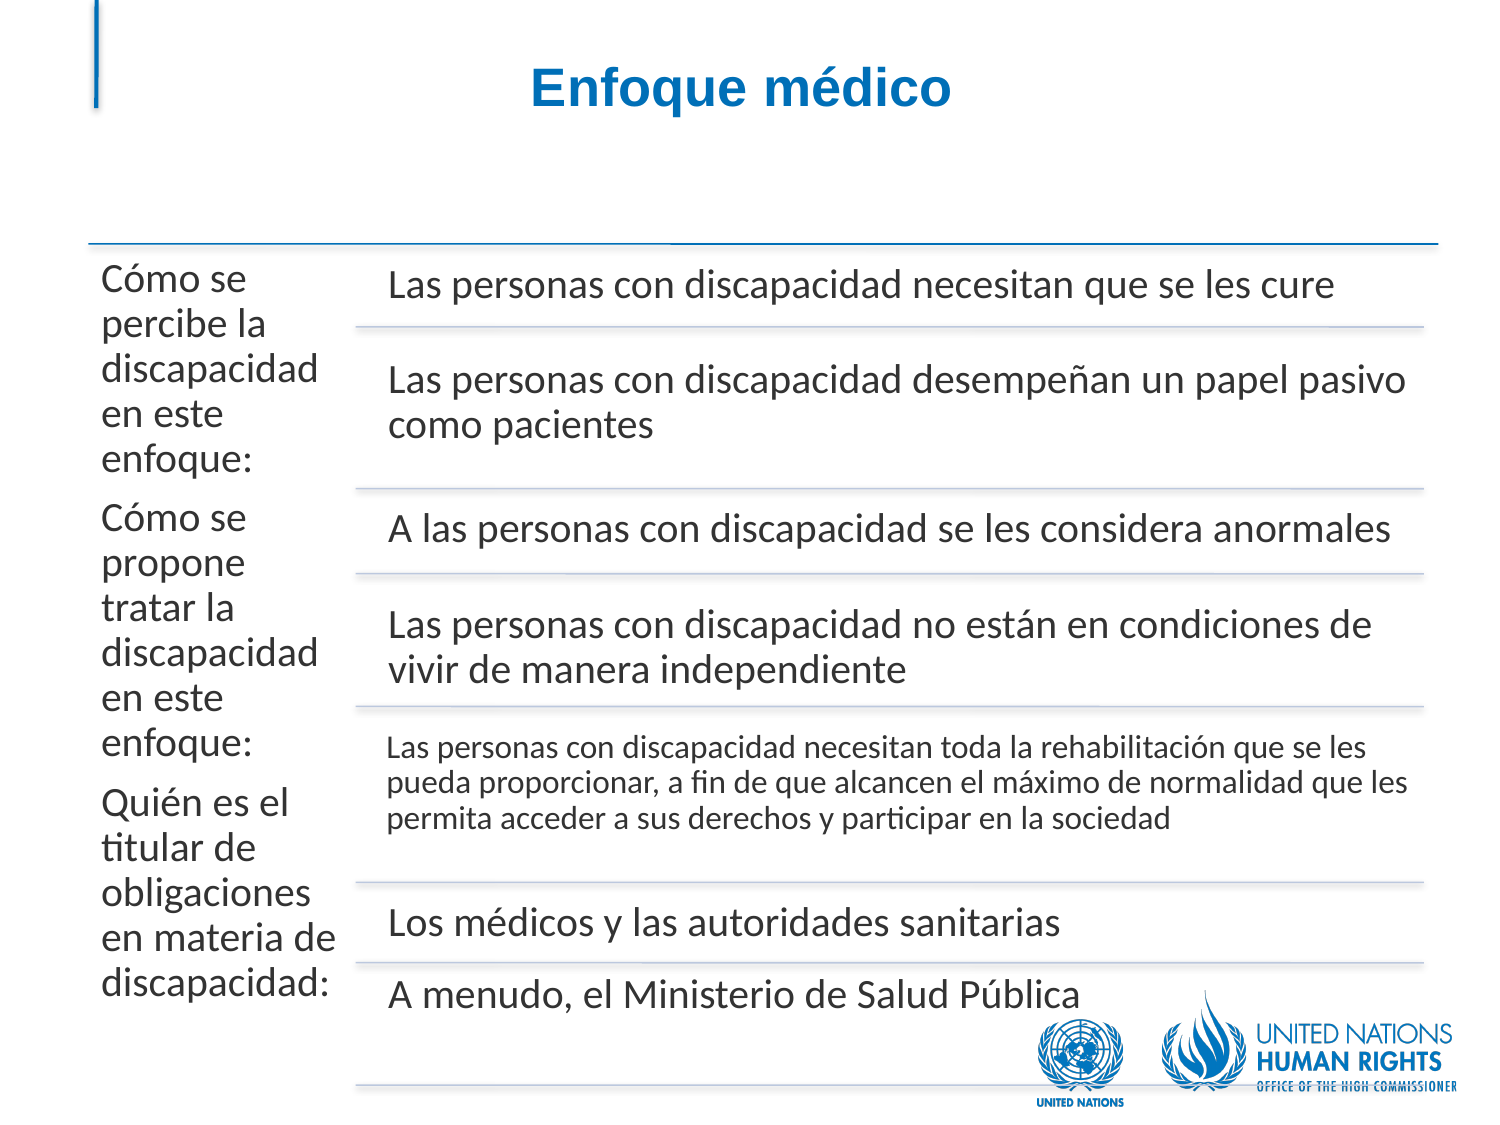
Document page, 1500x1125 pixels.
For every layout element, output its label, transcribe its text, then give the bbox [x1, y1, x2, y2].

title Enfoque médico [121, 45, 1363, 224]
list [88, 243, 1439, 1093]
picture [1037, 990, 1457, 1107]
